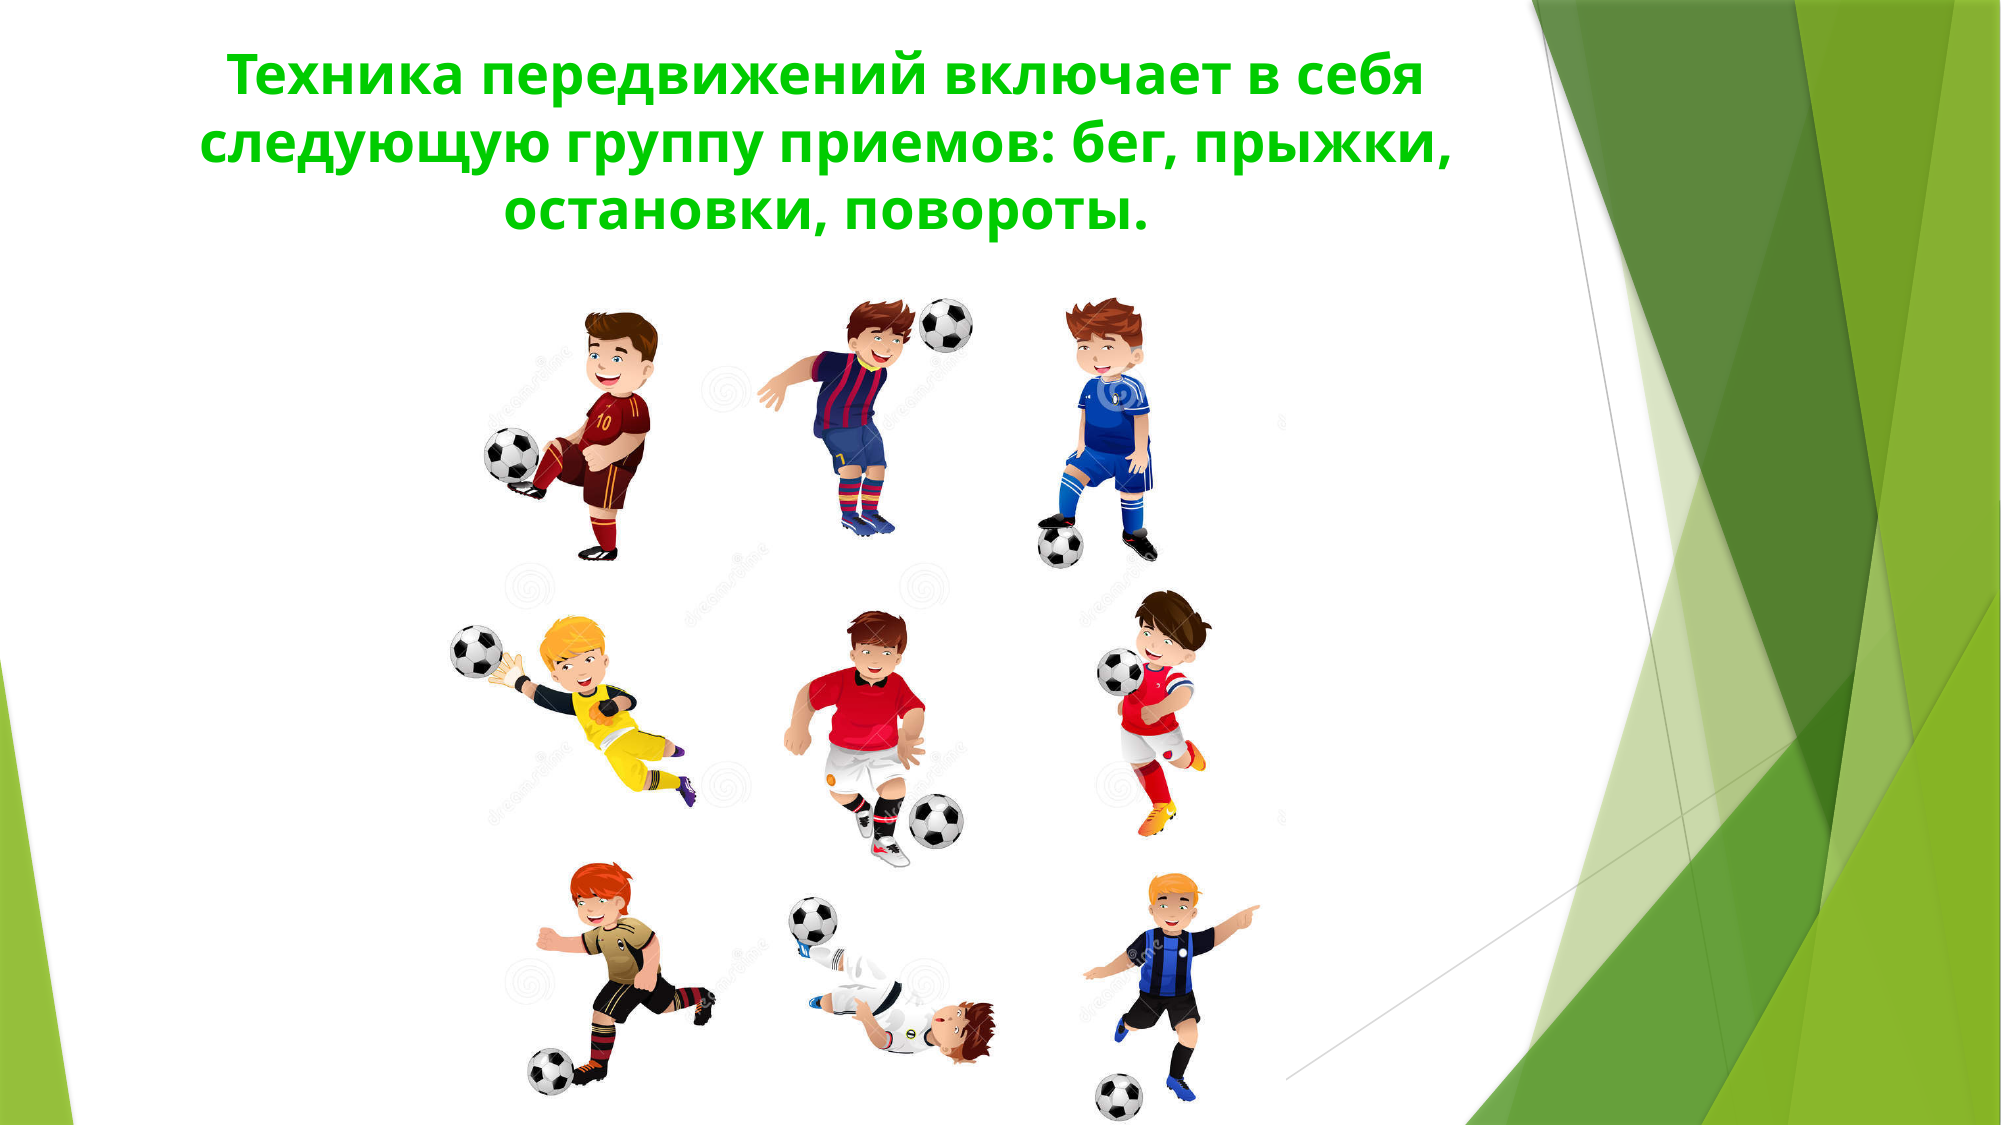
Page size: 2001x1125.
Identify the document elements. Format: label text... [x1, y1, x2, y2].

picture [430, 276, 1287, 1125]
title Техника передвижений включает в себя следующую группу приемов: бег, прыжки, остановки, повороты. [117, 31, 1536, 249]
